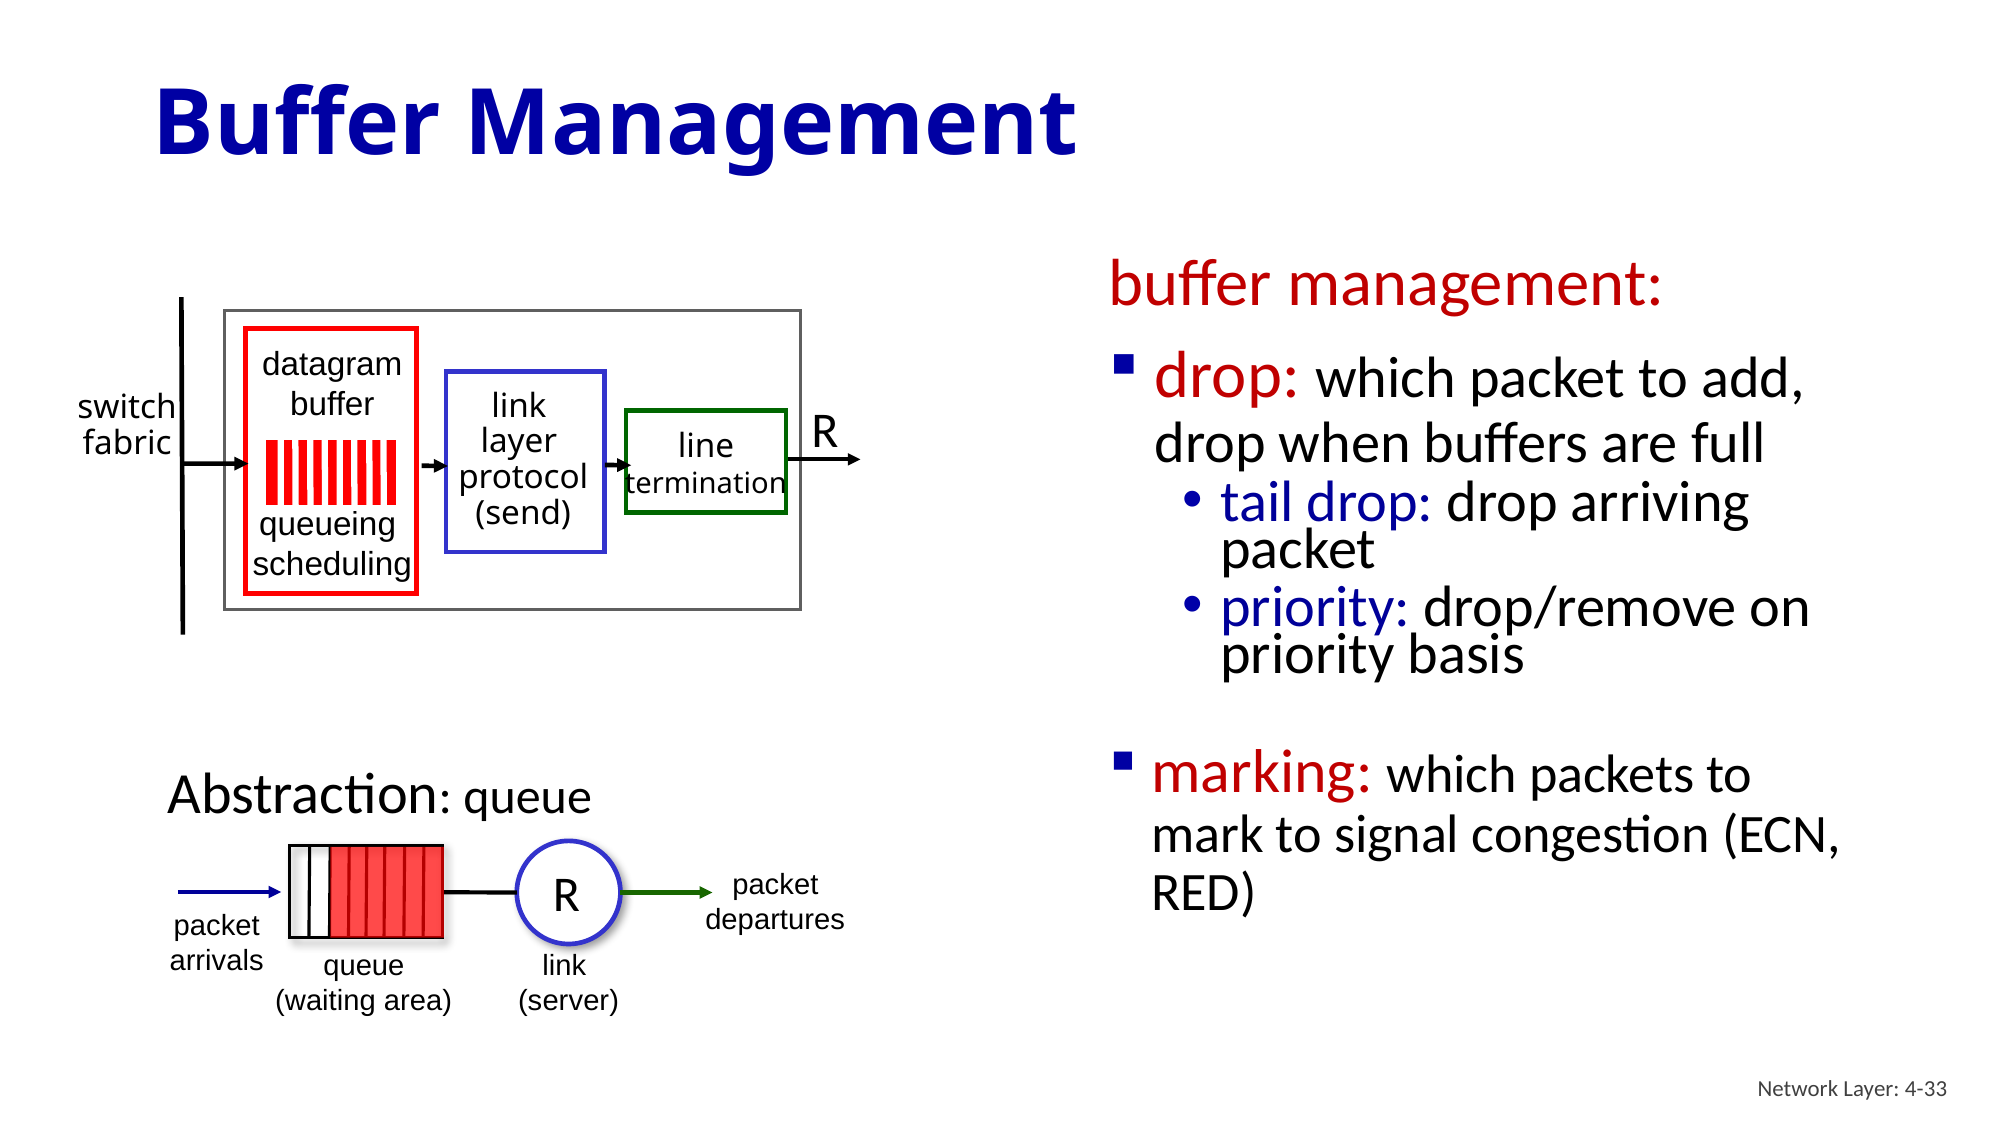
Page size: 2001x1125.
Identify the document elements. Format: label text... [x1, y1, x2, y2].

title Buffer Management [137, 51, 1863, 198]
text_box marking: which packets to mark to signal congestion (ECN, RED) [1074, 731, 1889, 931]
text_box line termination [626, 410, 786, 513]
text_box [430, 459, 448, 473]
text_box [234, 328, 430, 594]
text_box [604, 458, 632, 472]
text_box link layer protocol (send) [450, 396, 596, 524]
slide_number Network Layer: 4-33 [1512, 1056, 1963, 1117]
text_box switch fabric [54, 362, 200, 490]
text_box [224, 310, 801, 610]
text_box R [796, 460, 854, 465]
text_box R [796, 389, 854, 459]
text_box buffer management: drop: which packet to add, drop when buffers are full tail drop: drop arriving packet priority: drop/remove on priority basis [1091, 239, 1907, 1062]
text_box [446, 371, 605, 553]
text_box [149, 747, 861, 1026]
